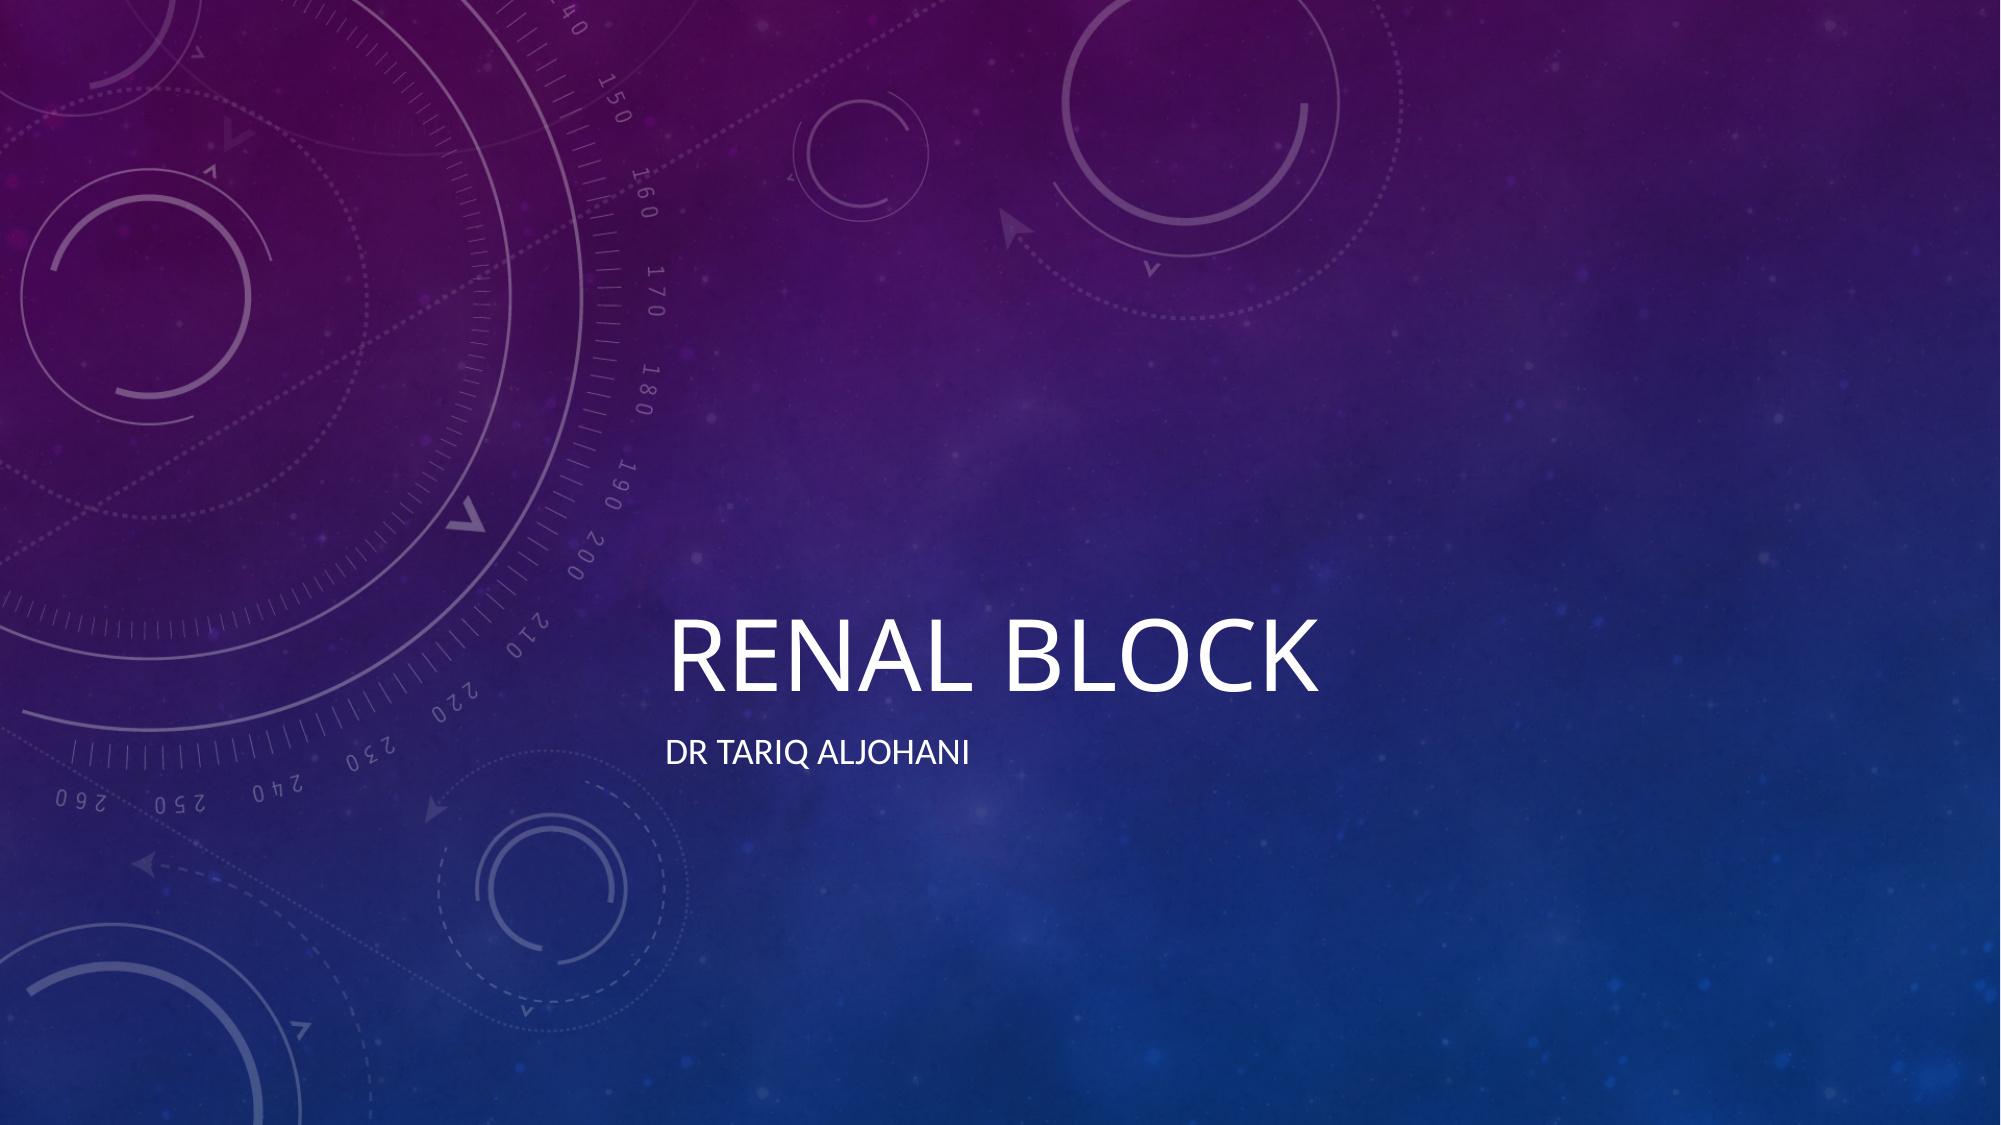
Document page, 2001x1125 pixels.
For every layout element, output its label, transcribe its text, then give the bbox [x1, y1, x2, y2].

picture [0, 0, 2001, 1125]
title Renal block [650, 322, 1831, 719]
subtitle Dr Tariq aljohani [650, 719, 1831, 950]
